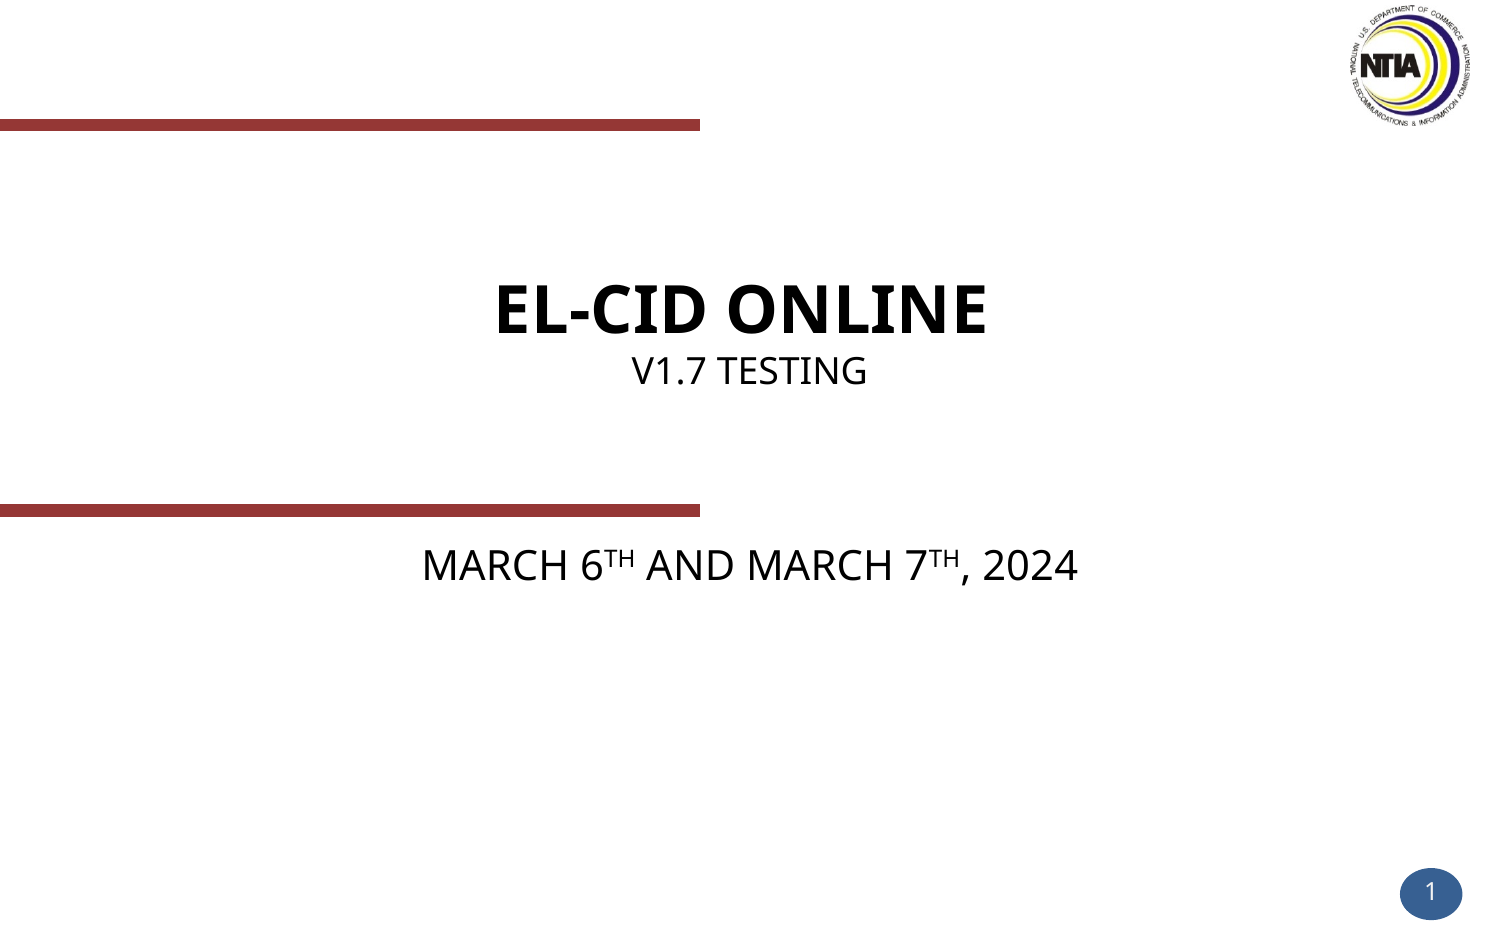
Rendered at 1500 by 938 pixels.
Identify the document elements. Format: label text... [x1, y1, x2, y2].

slide_number 1 [1400, 867, 1463, 918]
title EL-CID Online v1.7 Testing [112, 229, 1388, 431]
picture [1350, 5, 1470, 126]
subtitle March 6th and March 7th, 2024 [225, 531, 1275, 771]
